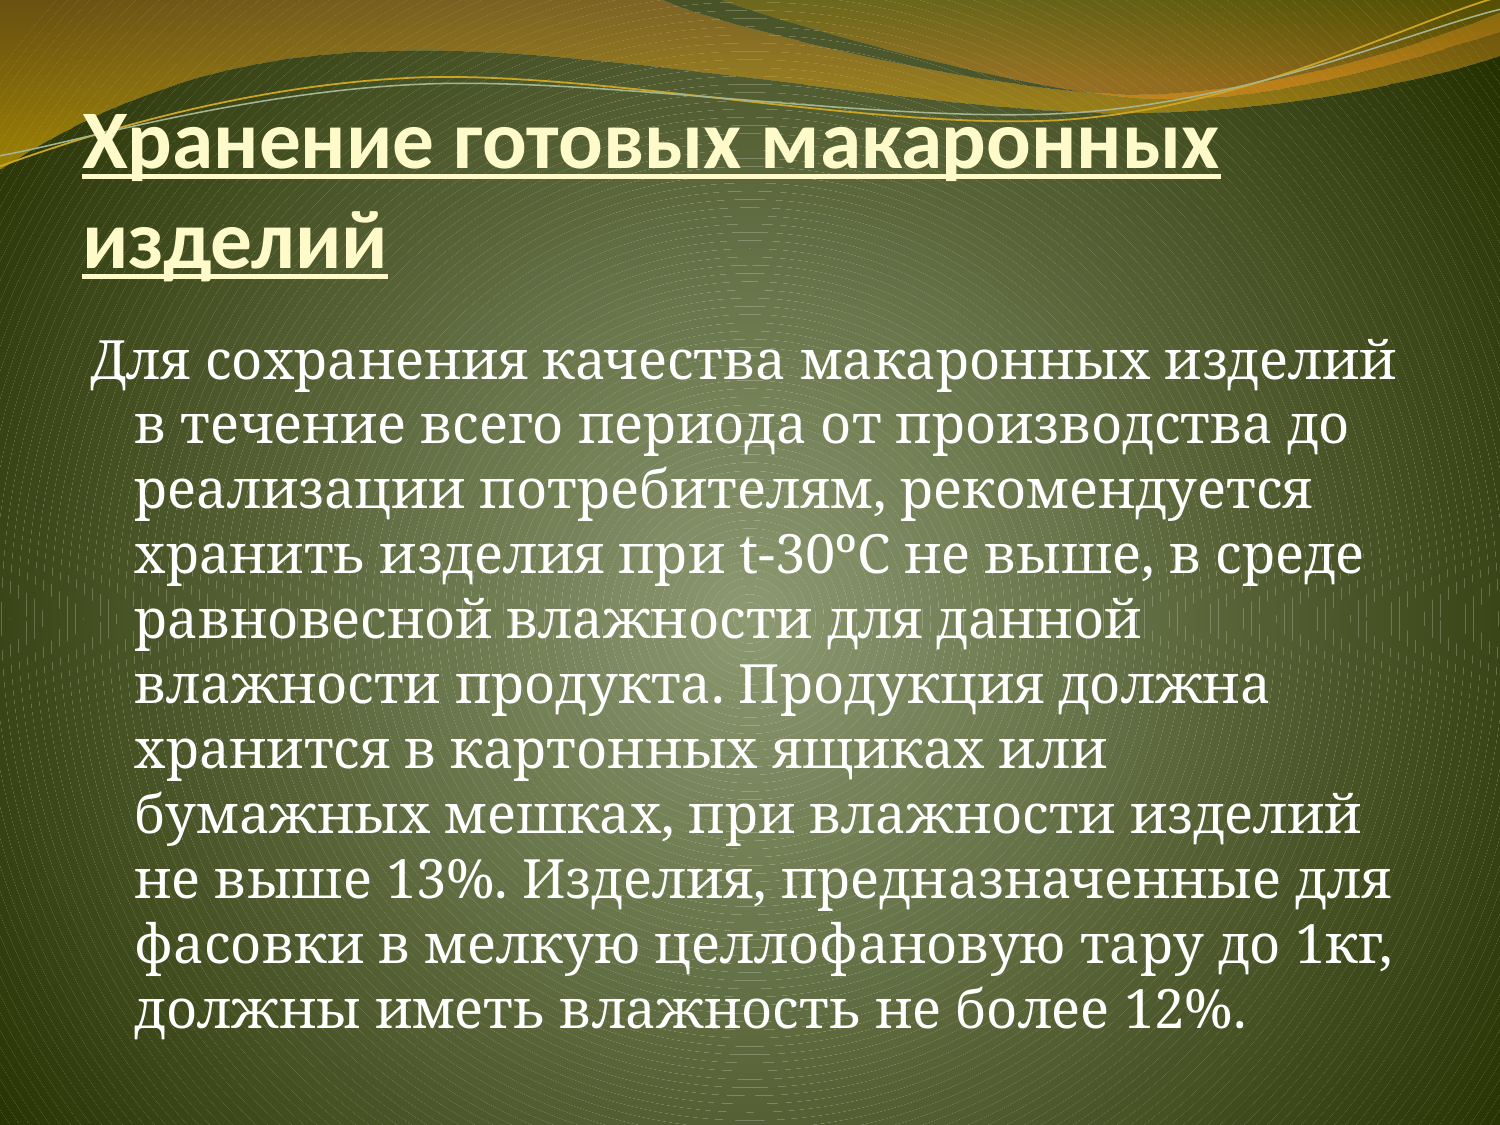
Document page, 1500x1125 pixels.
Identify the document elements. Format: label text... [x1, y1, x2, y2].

list Для сохранения качества макаронных изделий в течение всего периода от производства до реализации потребителям, рекомендуется хранить изделия при t-30ºС не выше, в среде равновесной влажности для данной влажности продукта. Продукция должна хранится в картонных ящиках или бумажных мешках, при влажности изделий не выше 13%. Изделия, предназначенные для фасовки в мелкую целлофановую тару до 1кг, должны иметь влажность не более 12%. [74, 317, 1426, 1038]
title Хранение готовых макаронных изделий [81, 269, 1433, 386]
